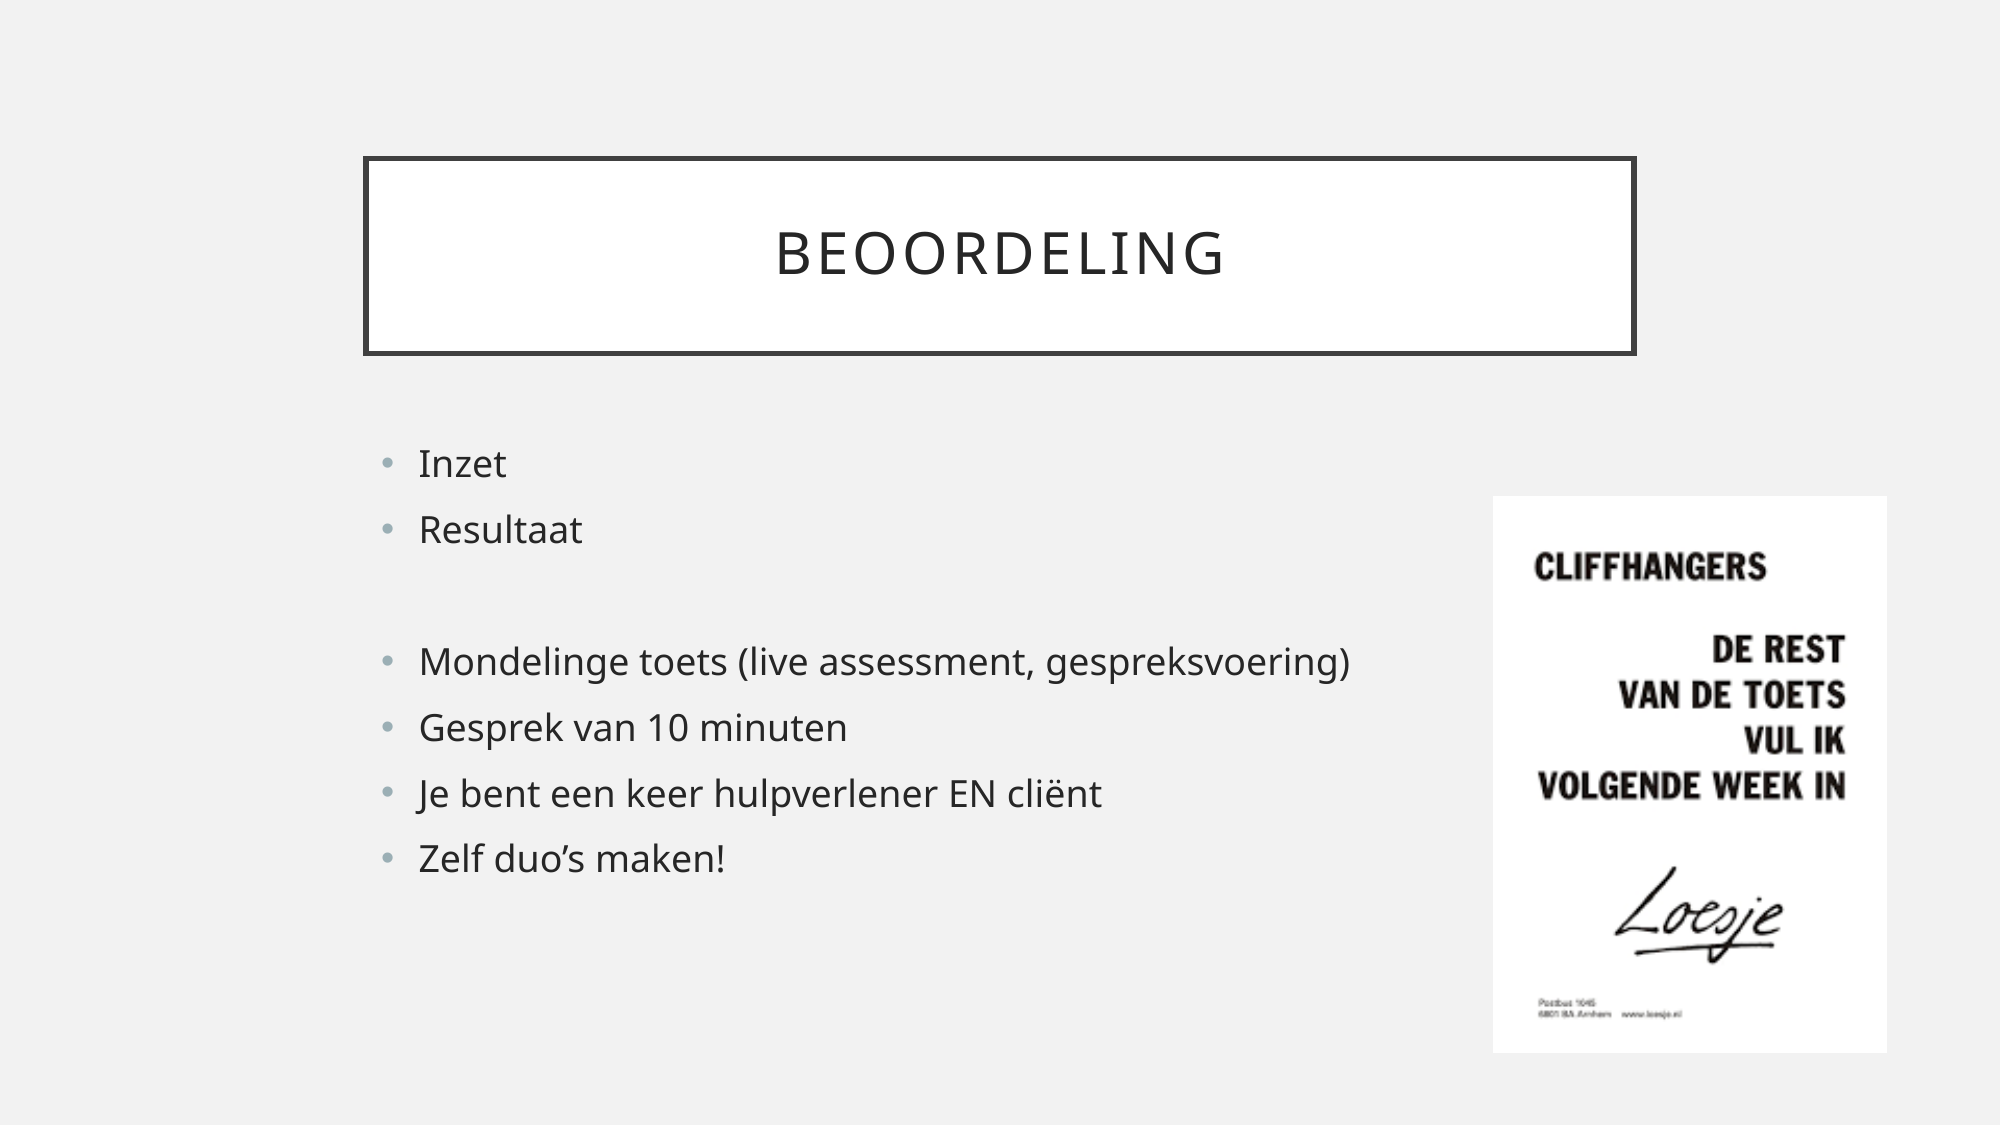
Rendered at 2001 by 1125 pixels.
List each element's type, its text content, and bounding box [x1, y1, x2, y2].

picture [1493, 496, 1887, 1053]
title beoordeling [363, 156, 1637, 356]
list Inzet Resultaat Mondelinge toets (live assessment, gespreksvoering) Gesprek van 10 minuten Je bent een keer hulpverlener EN cliënt Zelf duo’s maken! [366, 432, 1634, 942]
